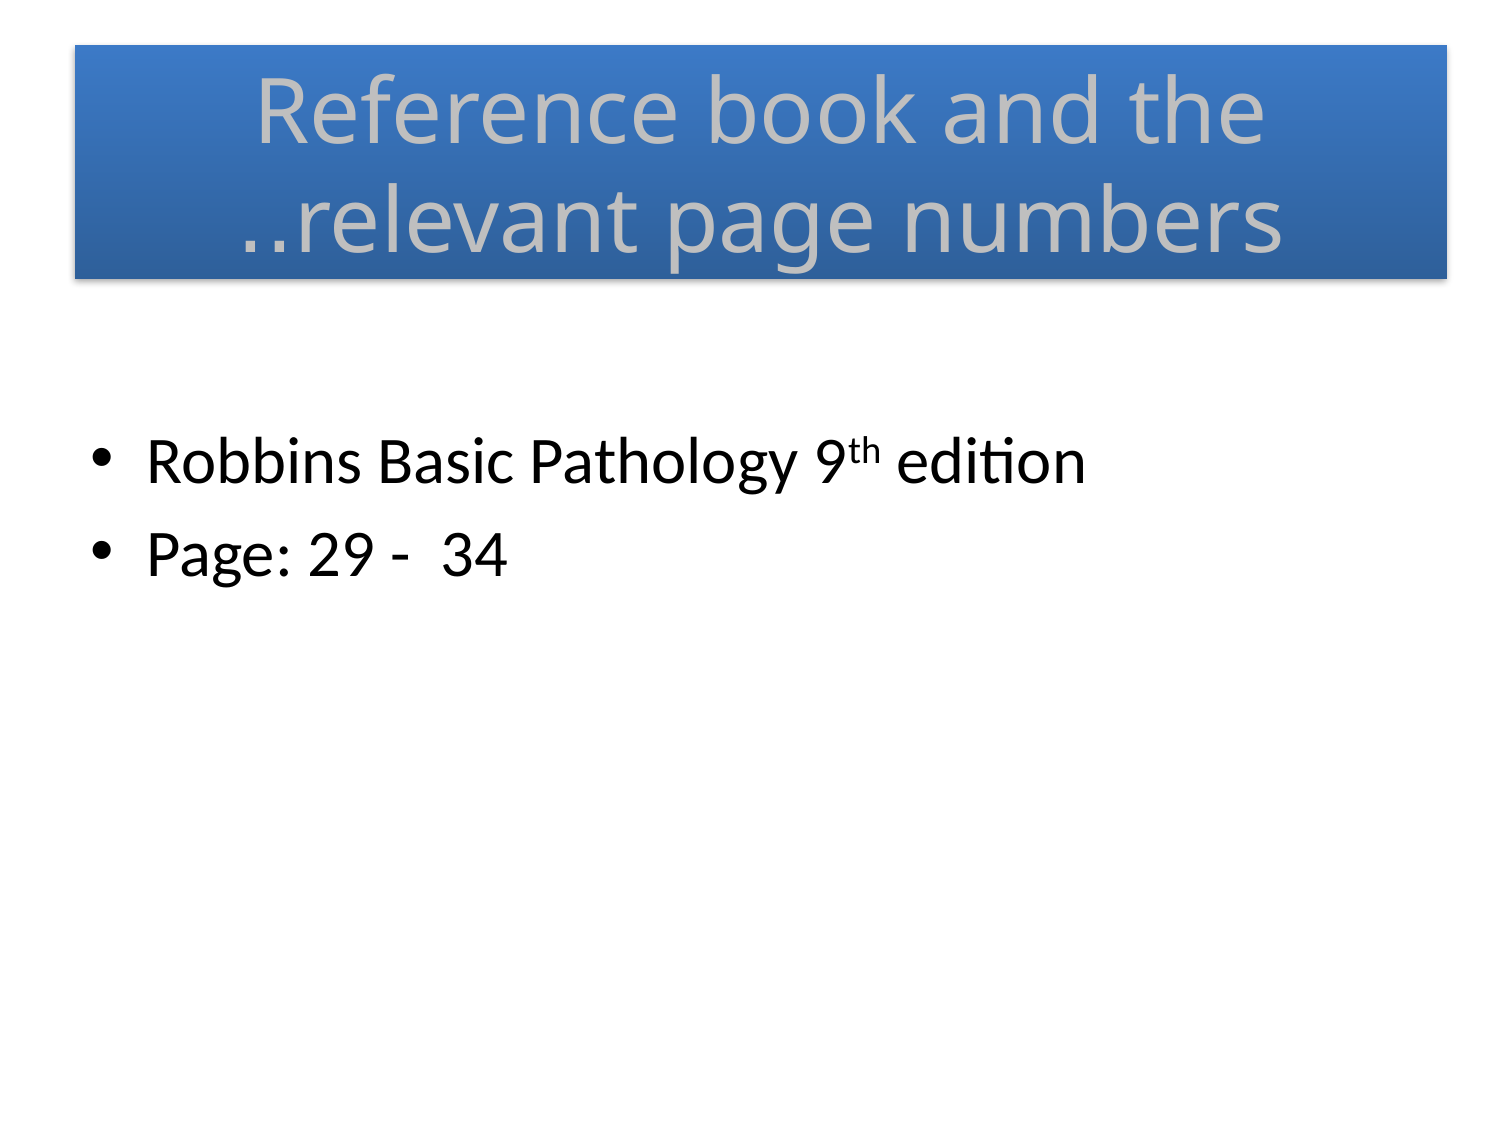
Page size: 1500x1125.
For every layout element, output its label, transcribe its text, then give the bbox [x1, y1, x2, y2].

list Robbins Basic Pathology 9th edition Page: 29 - 34 [75, 408, 1425, 1005]
title Reference book and the relevant page numbers.. [75, 45, 1447, 279]
